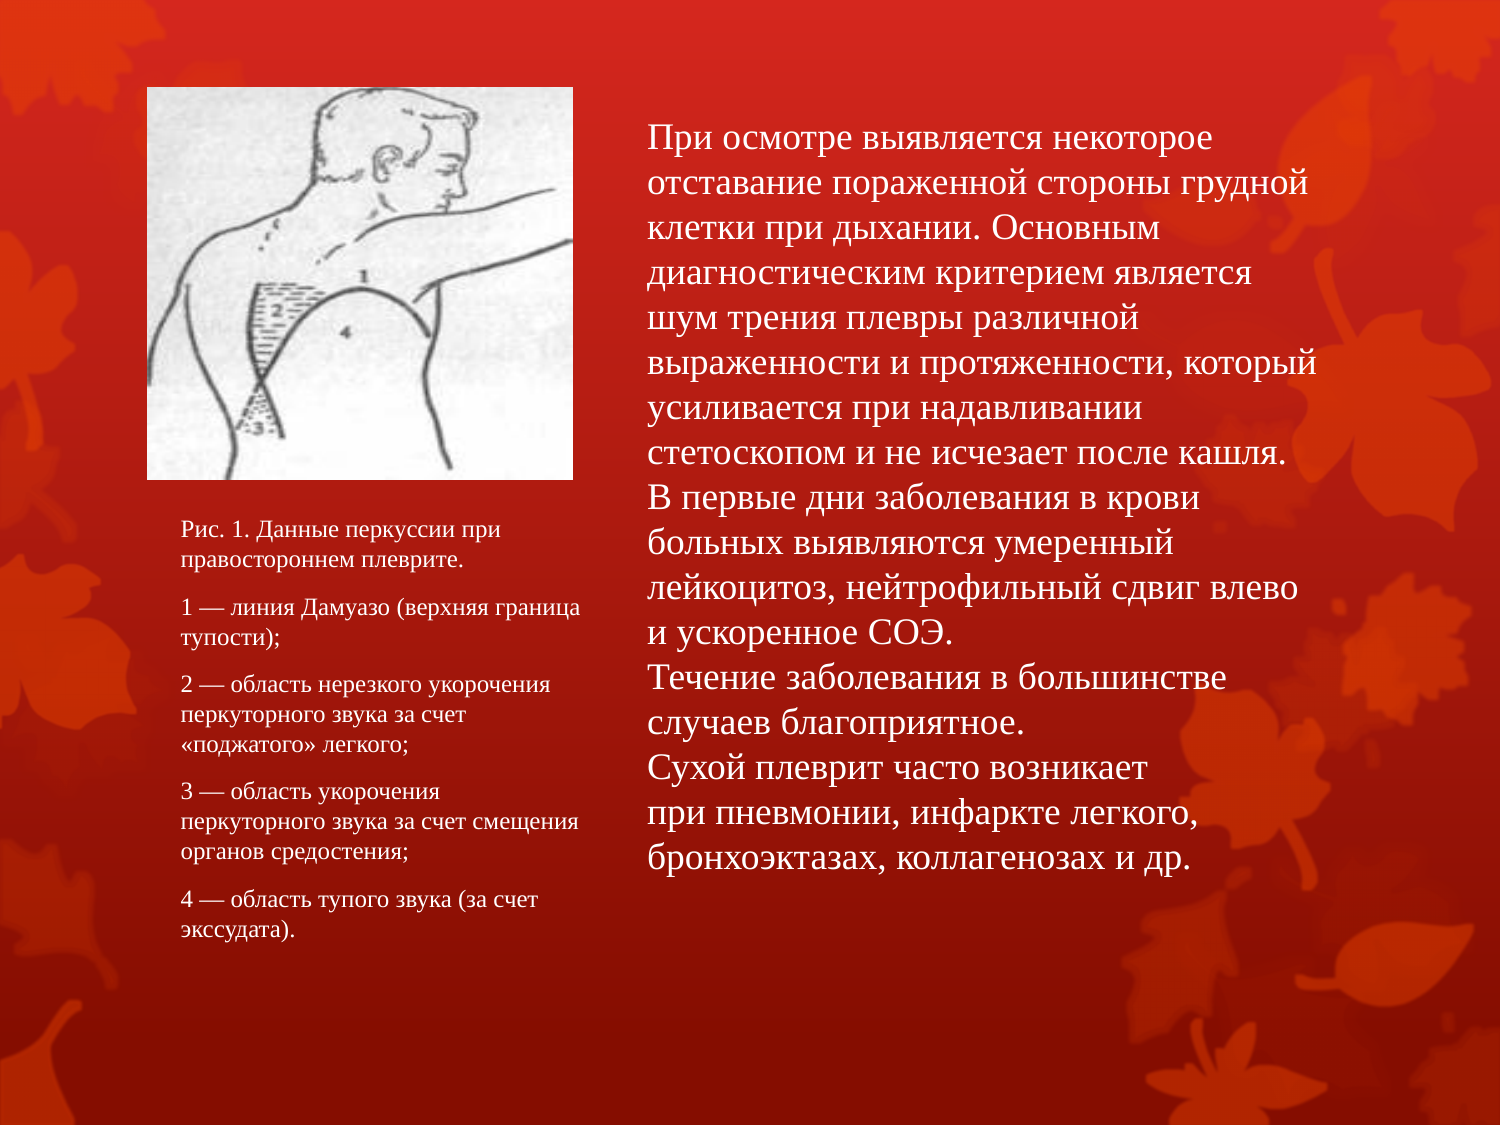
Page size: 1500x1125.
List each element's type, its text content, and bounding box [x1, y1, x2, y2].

title [165, 73, 603, 267]
list Рис. 1. Данные перкуссии при правостороннем плеврите. 1 — линия Дамуазо (верхняя граница тупости); 2 — область нерезкого укорочения перкуторного звука за счет «поджатого» легкого; 3 — область укорочения перкуторного звука за счет смещения органов средостения; 4 — область тупого звука (за счет экссудата). [165, 267, 603, 962]
picture [147, 86, 574, 481]
list При осмотре выявляется некоторое отставание пораженной стороны грудной клетки при дыхании. Основным диагностическим критерием является шум трения плевры различной выраженности и протяженности, который усиливается при надавливании стетоскопом и не исчезает после кашля. В первые дни заболевания в крови больных выявляются умеренный лейкоцитоз, нейтрофильный сдвиг влево и ускоренное СОЭ. Течение заболевания в большинстве случаев благоприятное. Сухой плеврит часто возникает при пневмонии, инфаркте легкого, бронхоэктазах, коллагенозах и др. [632, 73, 1335, 962]
